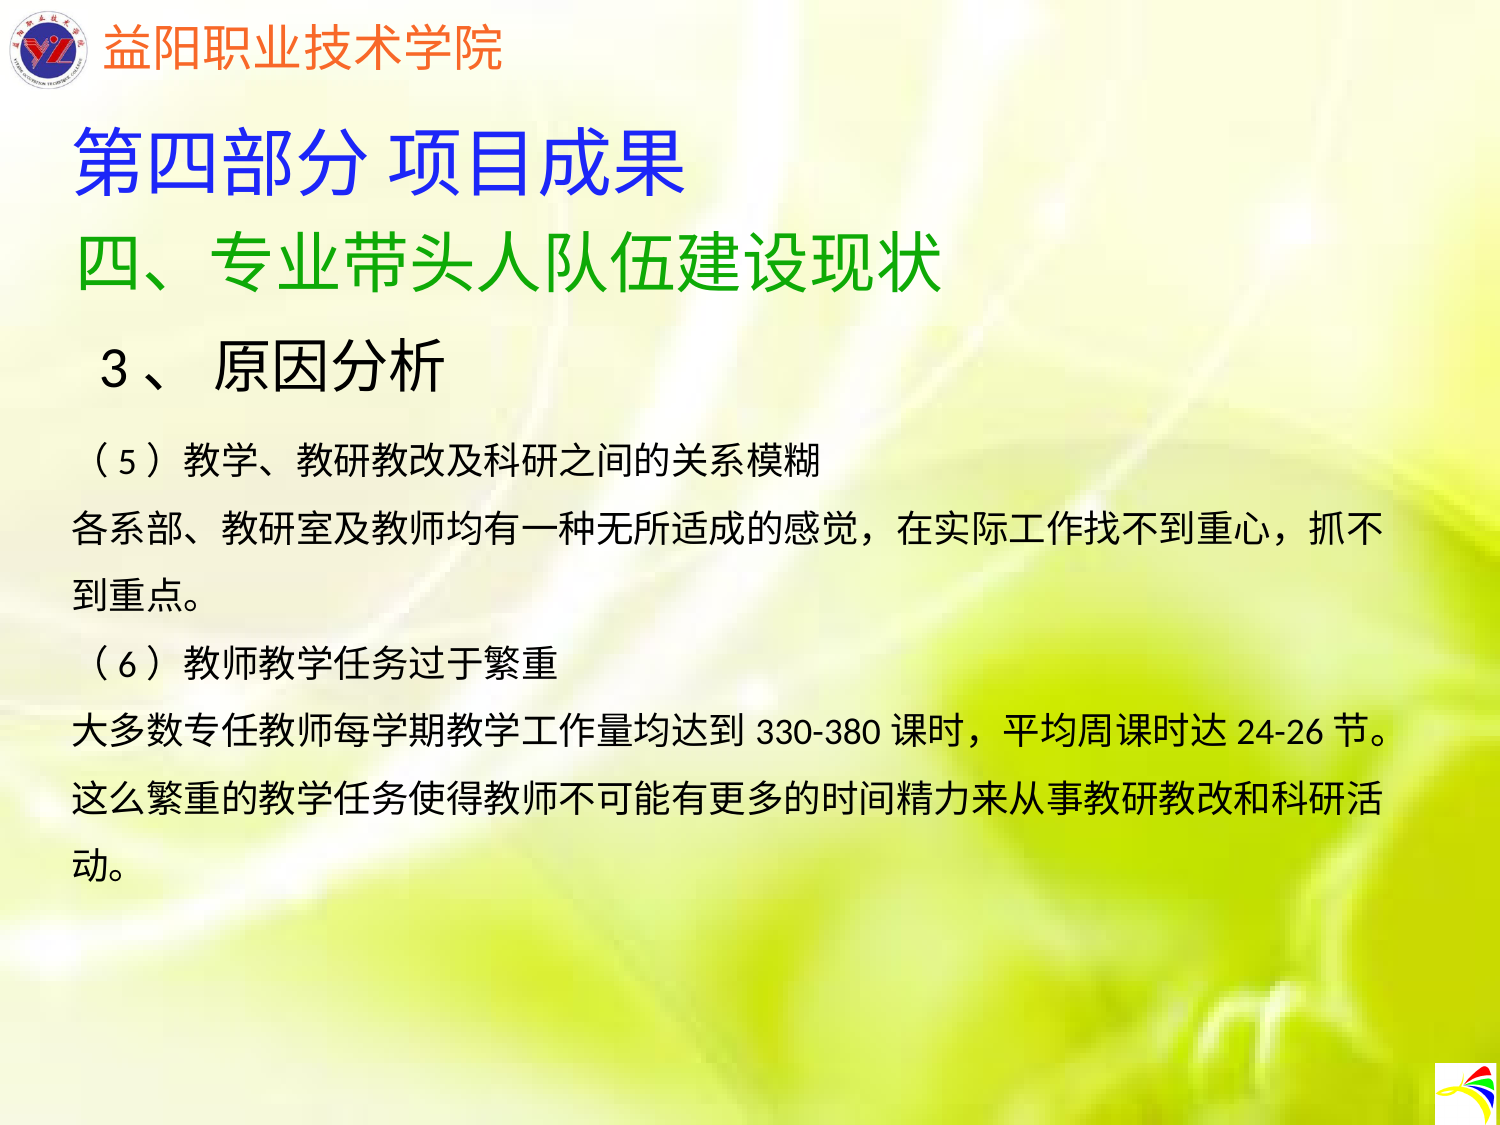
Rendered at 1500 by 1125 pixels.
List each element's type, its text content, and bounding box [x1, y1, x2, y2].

text_box （5）教学、教研教改及科研之间的关系模糊 各系部、教研室及教师均有一种无所适成的感觉，在实际工作找不到重心，抓不到重点。 （6）教师教学任务过于繁重 大多数专任教师每学期教学工作量均达到330-380课时，平均周课时达24-26节。这么繁重的教学任务使得教师不可能有更多的时间精力来从事教研教改和科研活动。 [56, 407, 1424, 895]
text_box 四、专业带头人队伍建设现状 [60, 213, 959, 309]
text_box 第四部分 项目成果 [13, 113, 744, 208]
picture [0, 0, 1500, 1125]
text_box 3、 原因分析 [84, 321, 510, 407]
